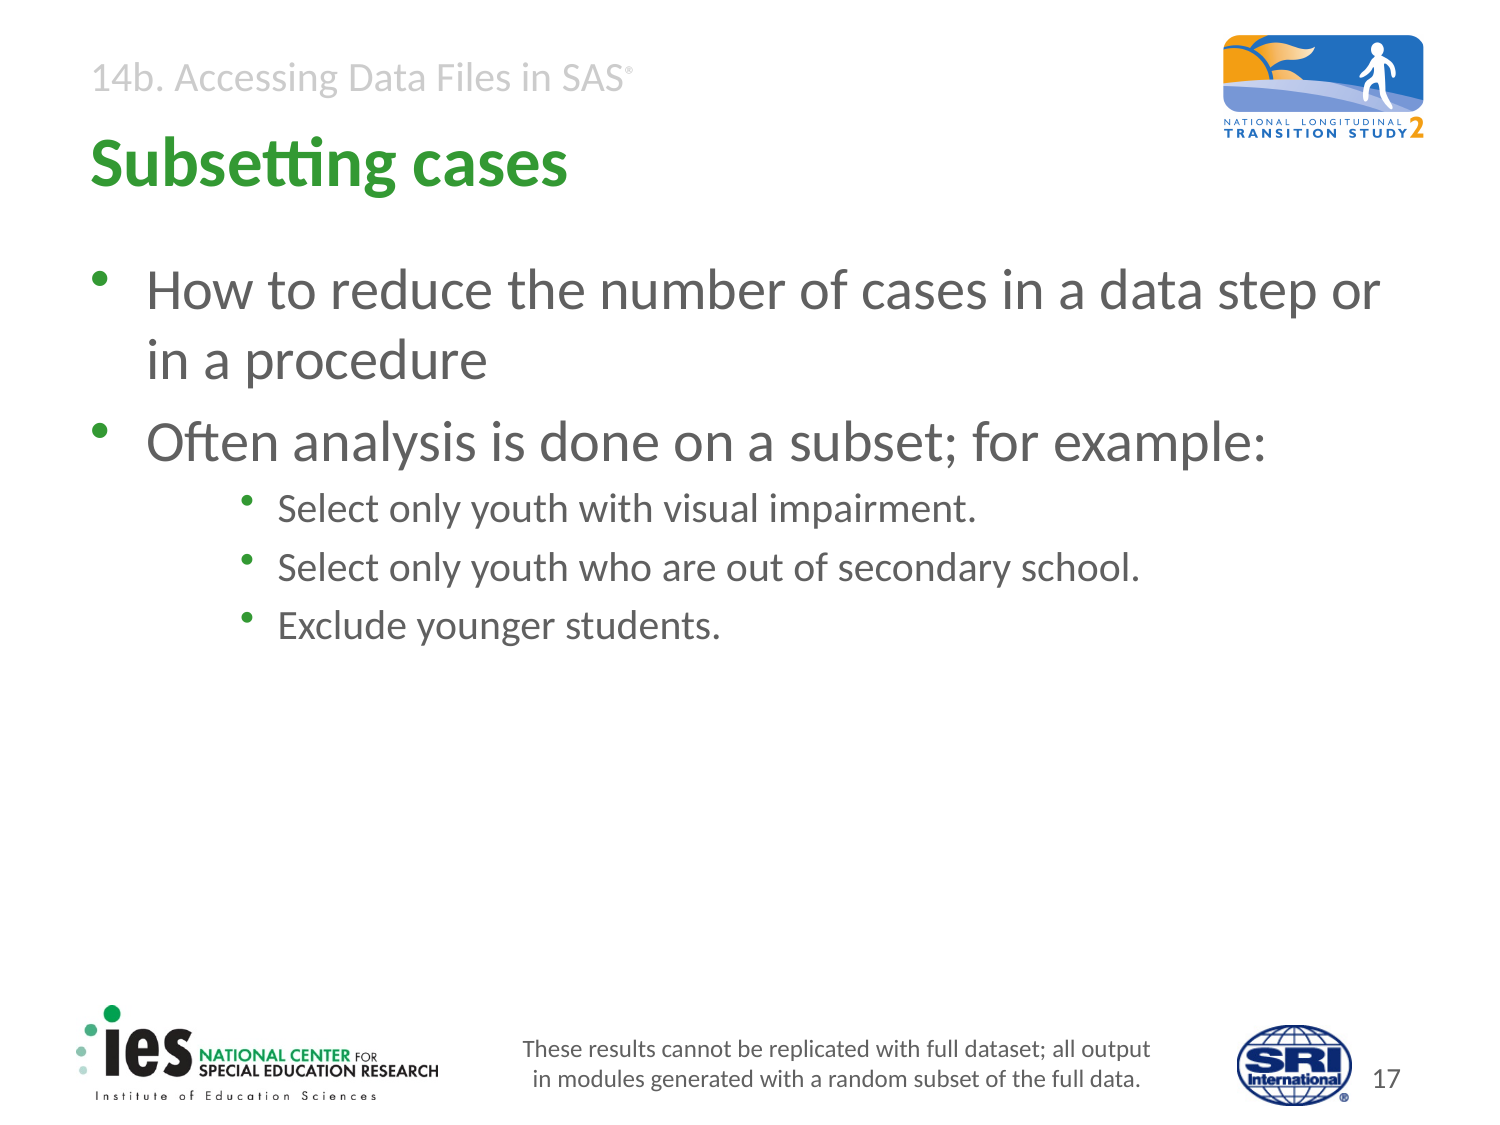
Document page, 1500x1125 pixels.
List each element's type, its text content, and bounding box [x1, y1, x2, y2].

list How to reduce the number of cases in a data step or in a procedure Often analysis is done on a subset; for example: Select only youth with visual impairment. Select only youth who are out of secondary school. Exclude younger students. [74, 243, 1426, 987]
footer These results cannot be replicated with full dataset; all output in modules generated with a random subset of the full data. [437, 1024, 1238, 1104]
picture [1237, 1025, 1352, 1106]
picture [76, 1005, 438, 1100]
title Subsetting cases [74, 90, 1426, 226]
slide_number 16 [1312, 1051, 1417, 1125]
